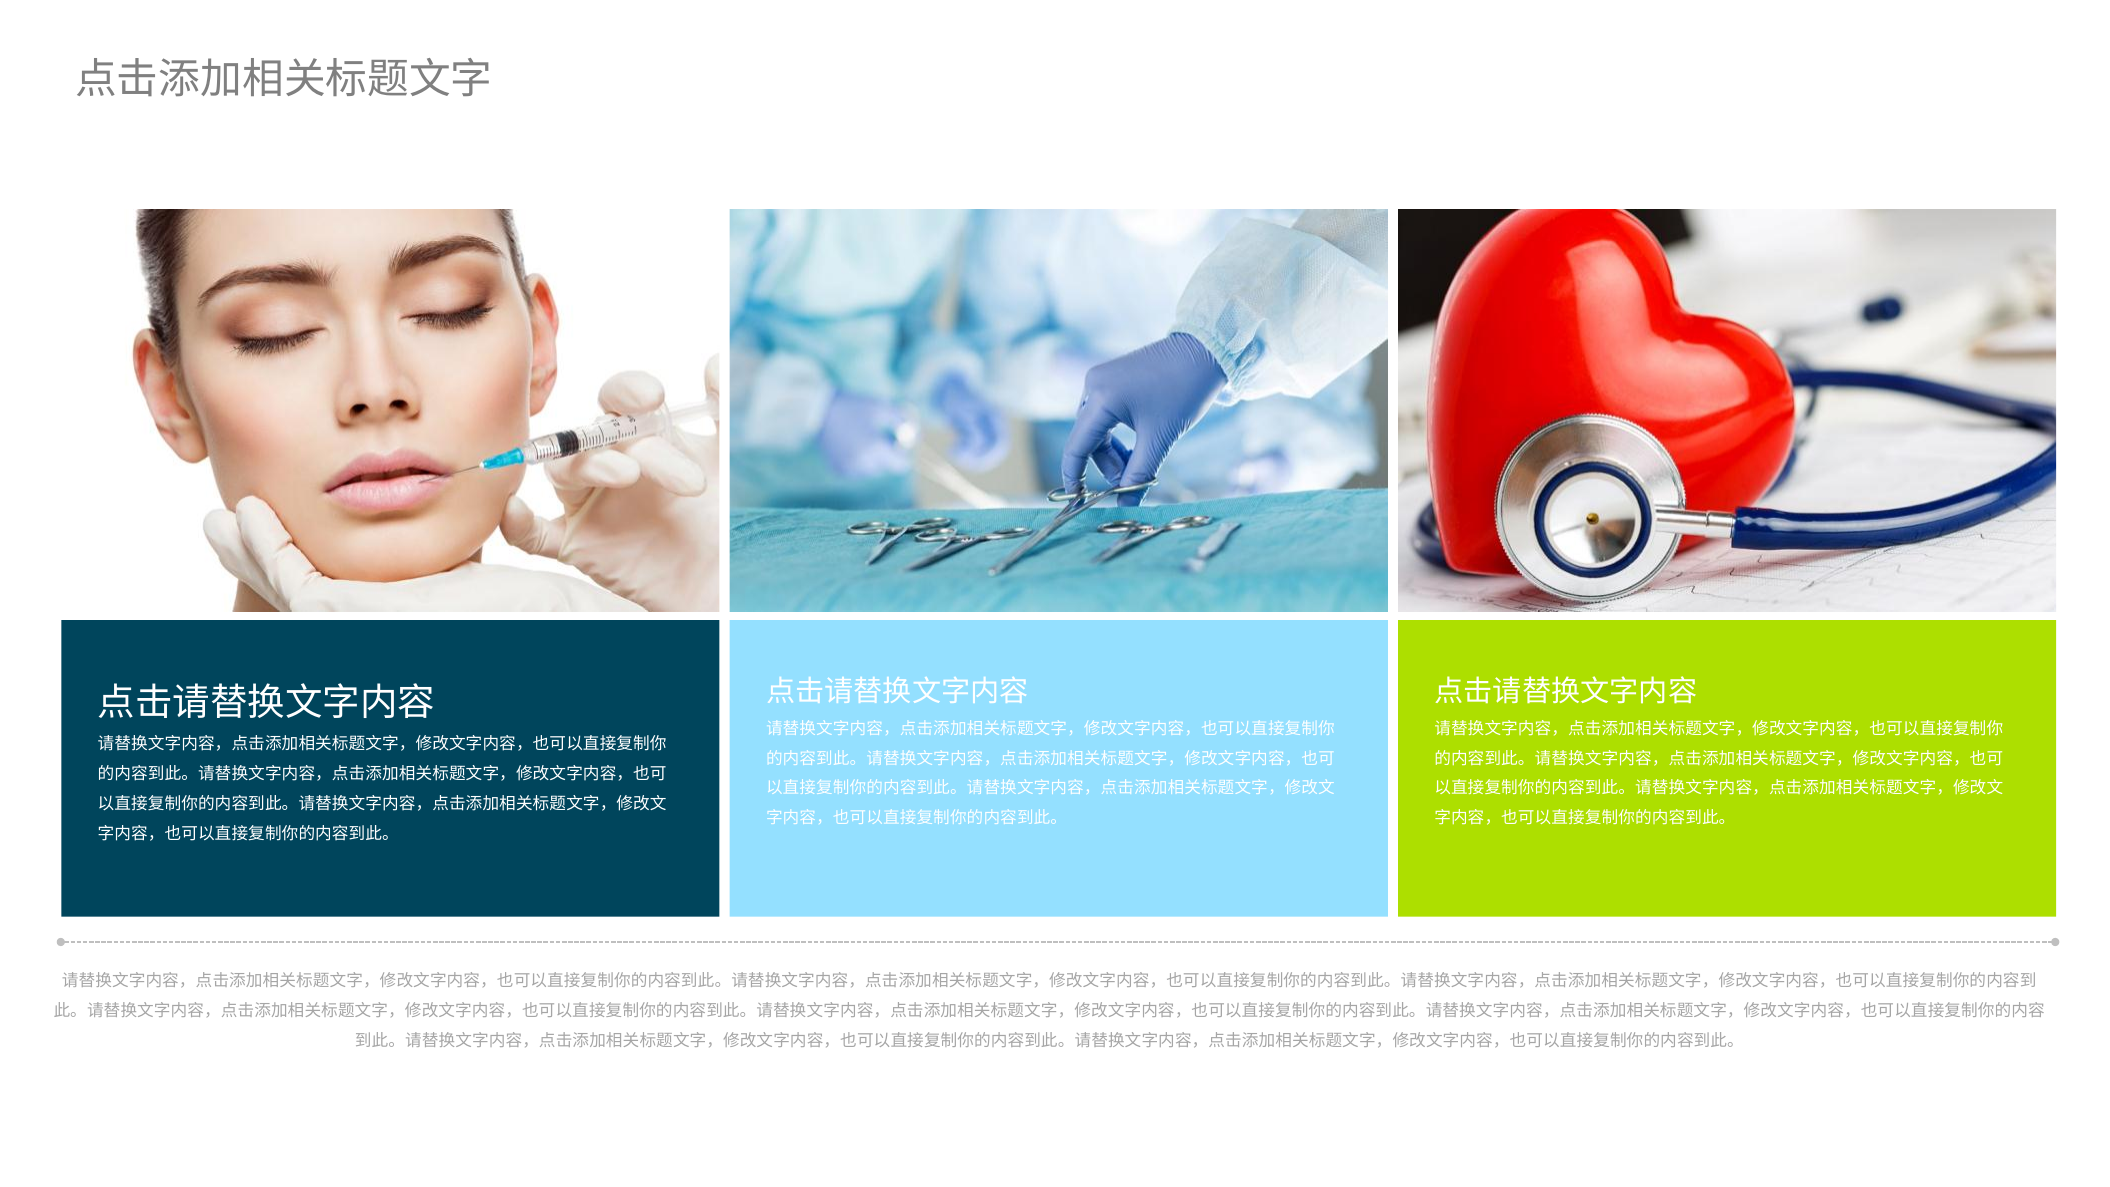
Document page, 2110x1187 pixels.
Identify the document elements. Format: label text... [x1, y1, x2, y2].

text_box [1397, 209, 2057, 613]
text_box 点击添加相关标题文字 [59, 44, 563, 107]
text_box [60, 209, 721, 613]
text_box [729, 209, 1389, 613]
text_box 点击请替换文字内容 请替换文字内容，点击添加相关标题文字，修改文字内容，也可以直接复制你的内容到此。请替换文字内容，点击添加相关标题文字，修改文字内容，也可以直接复制你的内容到此。请替换文字内容，点击添加相关标题文字，修改文字内容，也可以直接复制你的内容到此。 [82, 647, 698, 850]
text_box 点击请替换文字内容 请替换文字内容，点击添加相关标题文字，修改文字内容，也可以直接复制你的内容到此。请替换文字内容，点击添加相关标题文字，修改文字内容，也可以直接复制你的内容到此。请替换文字内容，点击添加相关标题文字，修改文字内容，也可以直接复制你的内容到此。 [1419, 647, 2034, 835]
text_box [60, 619, 721, 918]
text_box 请替换文字内容，点击添加相关标题文字，修改文字内容，也可以直接复制你的内容到此。请替换文字内容，点击添加相关标题文字，修改文字内容，也可以直接复制你的内容到此。请替换文字内容，点击添加相关标题文字，修改文字内容，也可以直接复制你的内容到此。请替换文字内容，点击添加相关标题文字，修改文字内容，也可以直接复制你的内容到此。请替换文字内容，点击添加相关标题文字，修改文字内容，也可以直接复制你的内容到此。请替换文字内容，点击添加相关标题文字，修改文字内容，也可以直接复制你的内容到此。请替换文字内容，点击添加相关标题文字，修改文字内容，也可以直接复制你的内容到此。请替换文字内容，点击添加相关标题文字，修改文字内容，也可以直接复制你的内容到此。 [36, 952, 2076, 1057]
text_box [1397, 619, 2057, 918]
text_box 点击请替换文字内容 请替换文字内容，点击添加相关标题文字，修改文字内容，也可以直接复制你的内容到此。请替换文字内容，点击添加相关标题文字，修改文字内容，也可以直接复制你的内容到此。请替换文字内容，点击添加相关标题文字，修改文字内容，也可以直接复制你的内容到此。 [751, 647, 1366, 835]
text_box [729, 619, 1389, 918]
